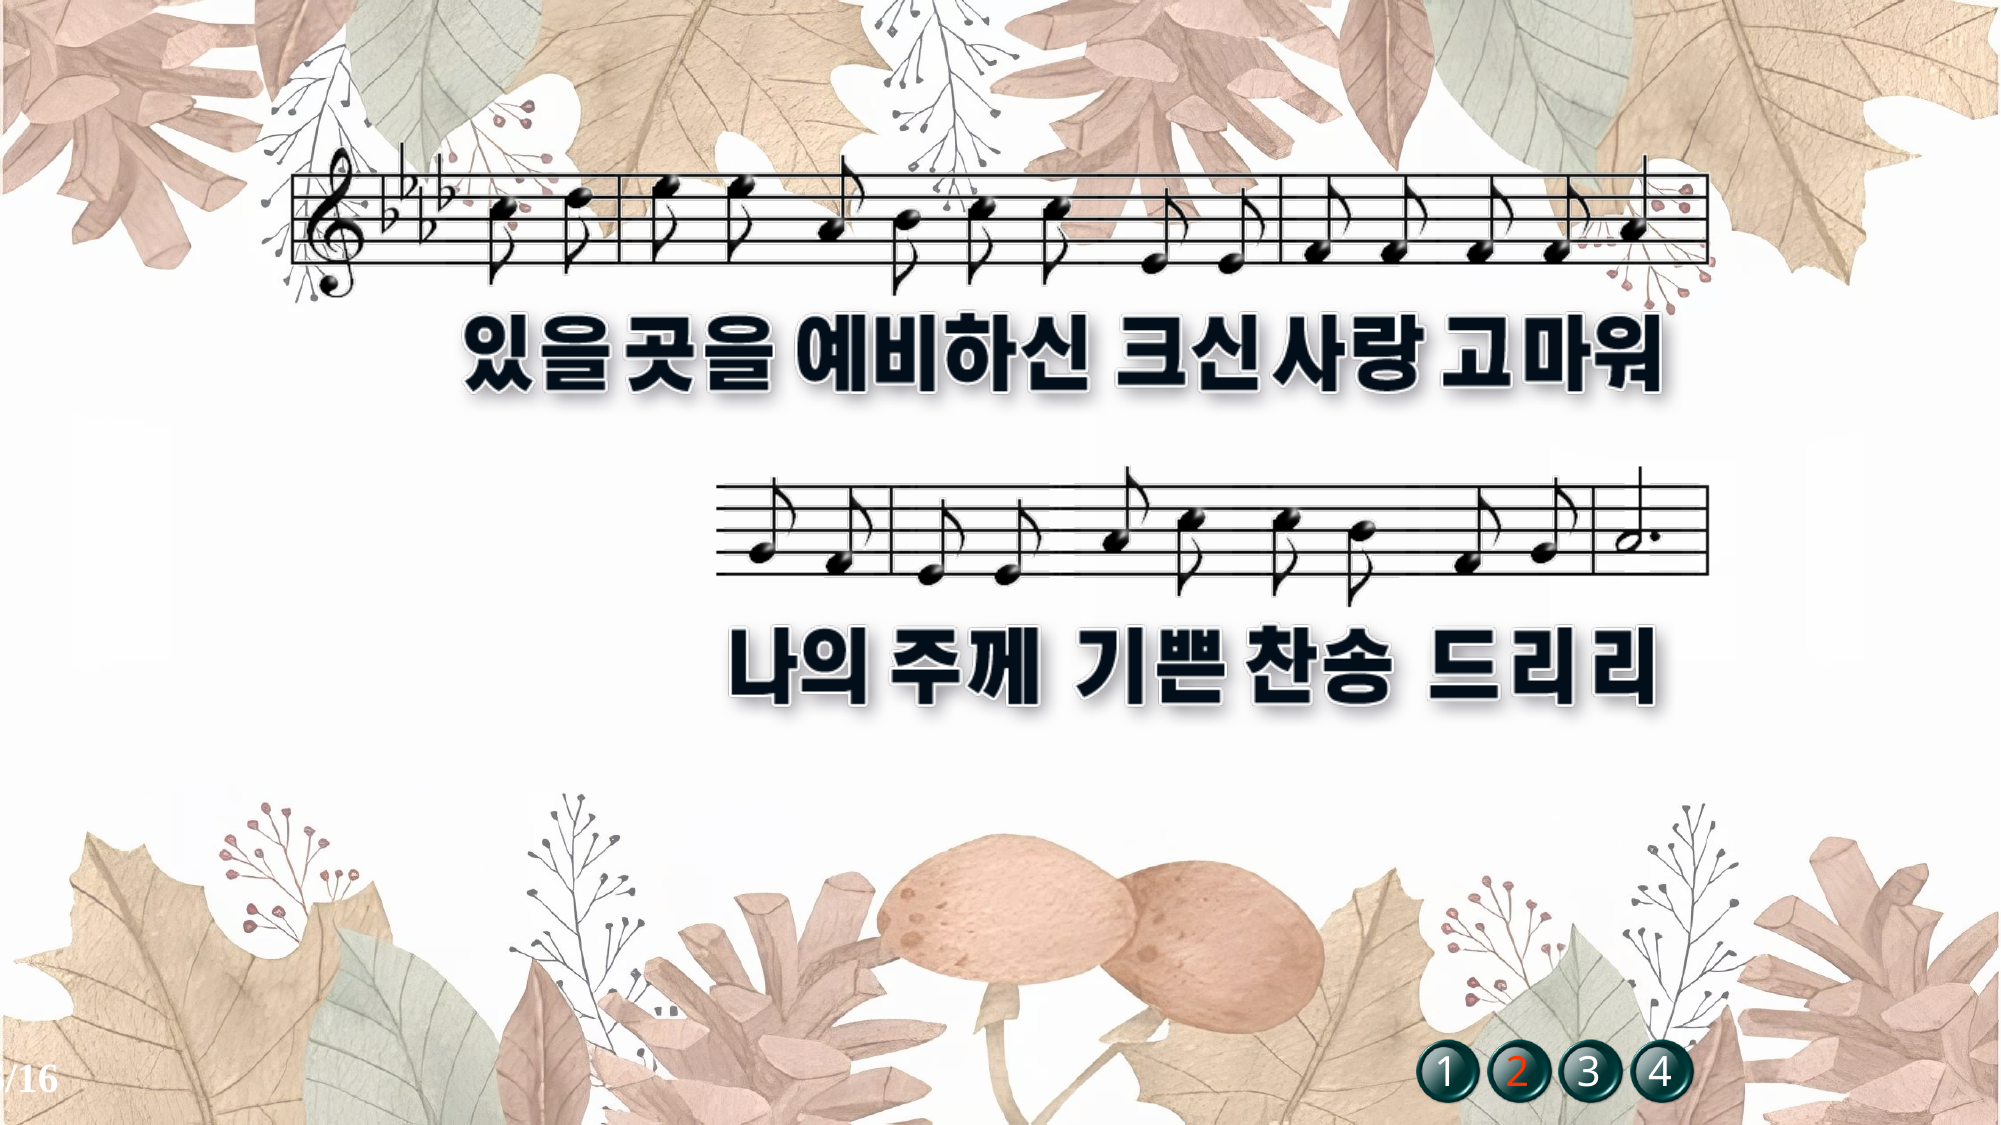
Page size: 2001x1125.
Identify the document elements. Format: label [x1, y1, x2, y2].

picture [0, 0, 2001, 1125]
text_box [1484, 1035, 1555, 1106]
text_box [1555, 1035, 1626, 1106]
text_box [1627, 1035, 1697, 1106]
text_box [1413, 1035, 1484, 1106]
